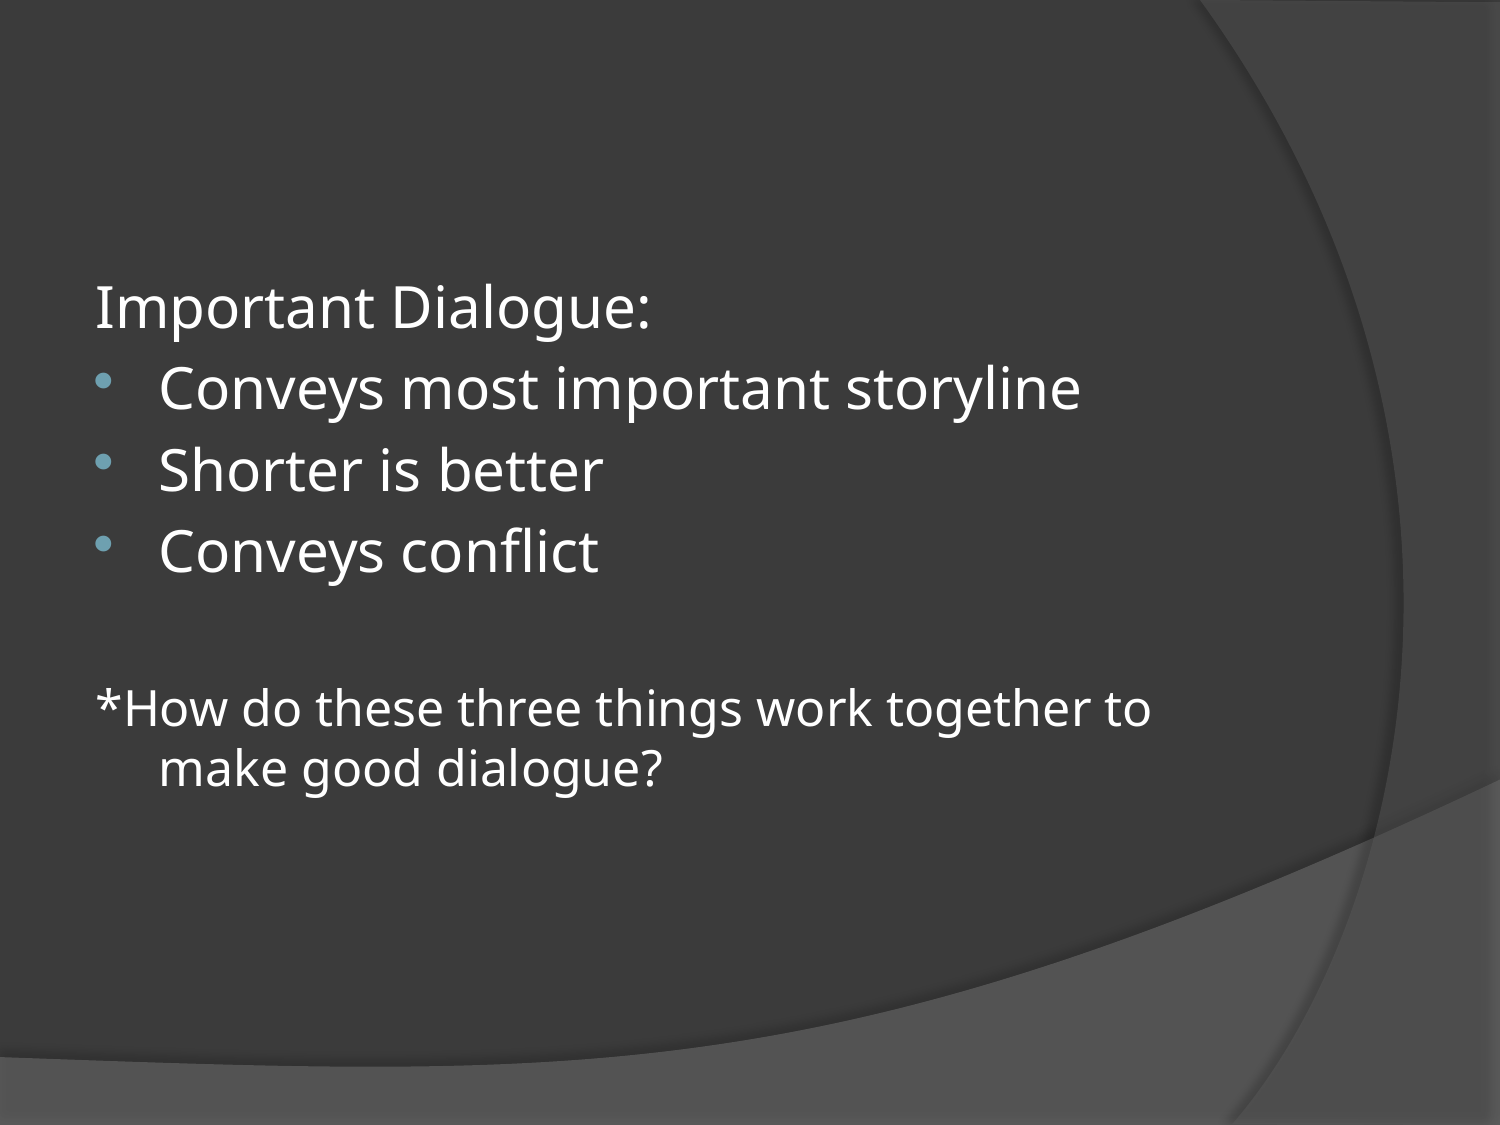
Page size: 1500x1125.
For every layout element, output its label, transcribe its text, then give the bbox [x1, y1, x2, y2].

list Important Dialogue: Conveys most important storyline Shorter is better Conveys conflict *How do these three things work together to make good dialogue? [75, 262, 1300, 1005]
